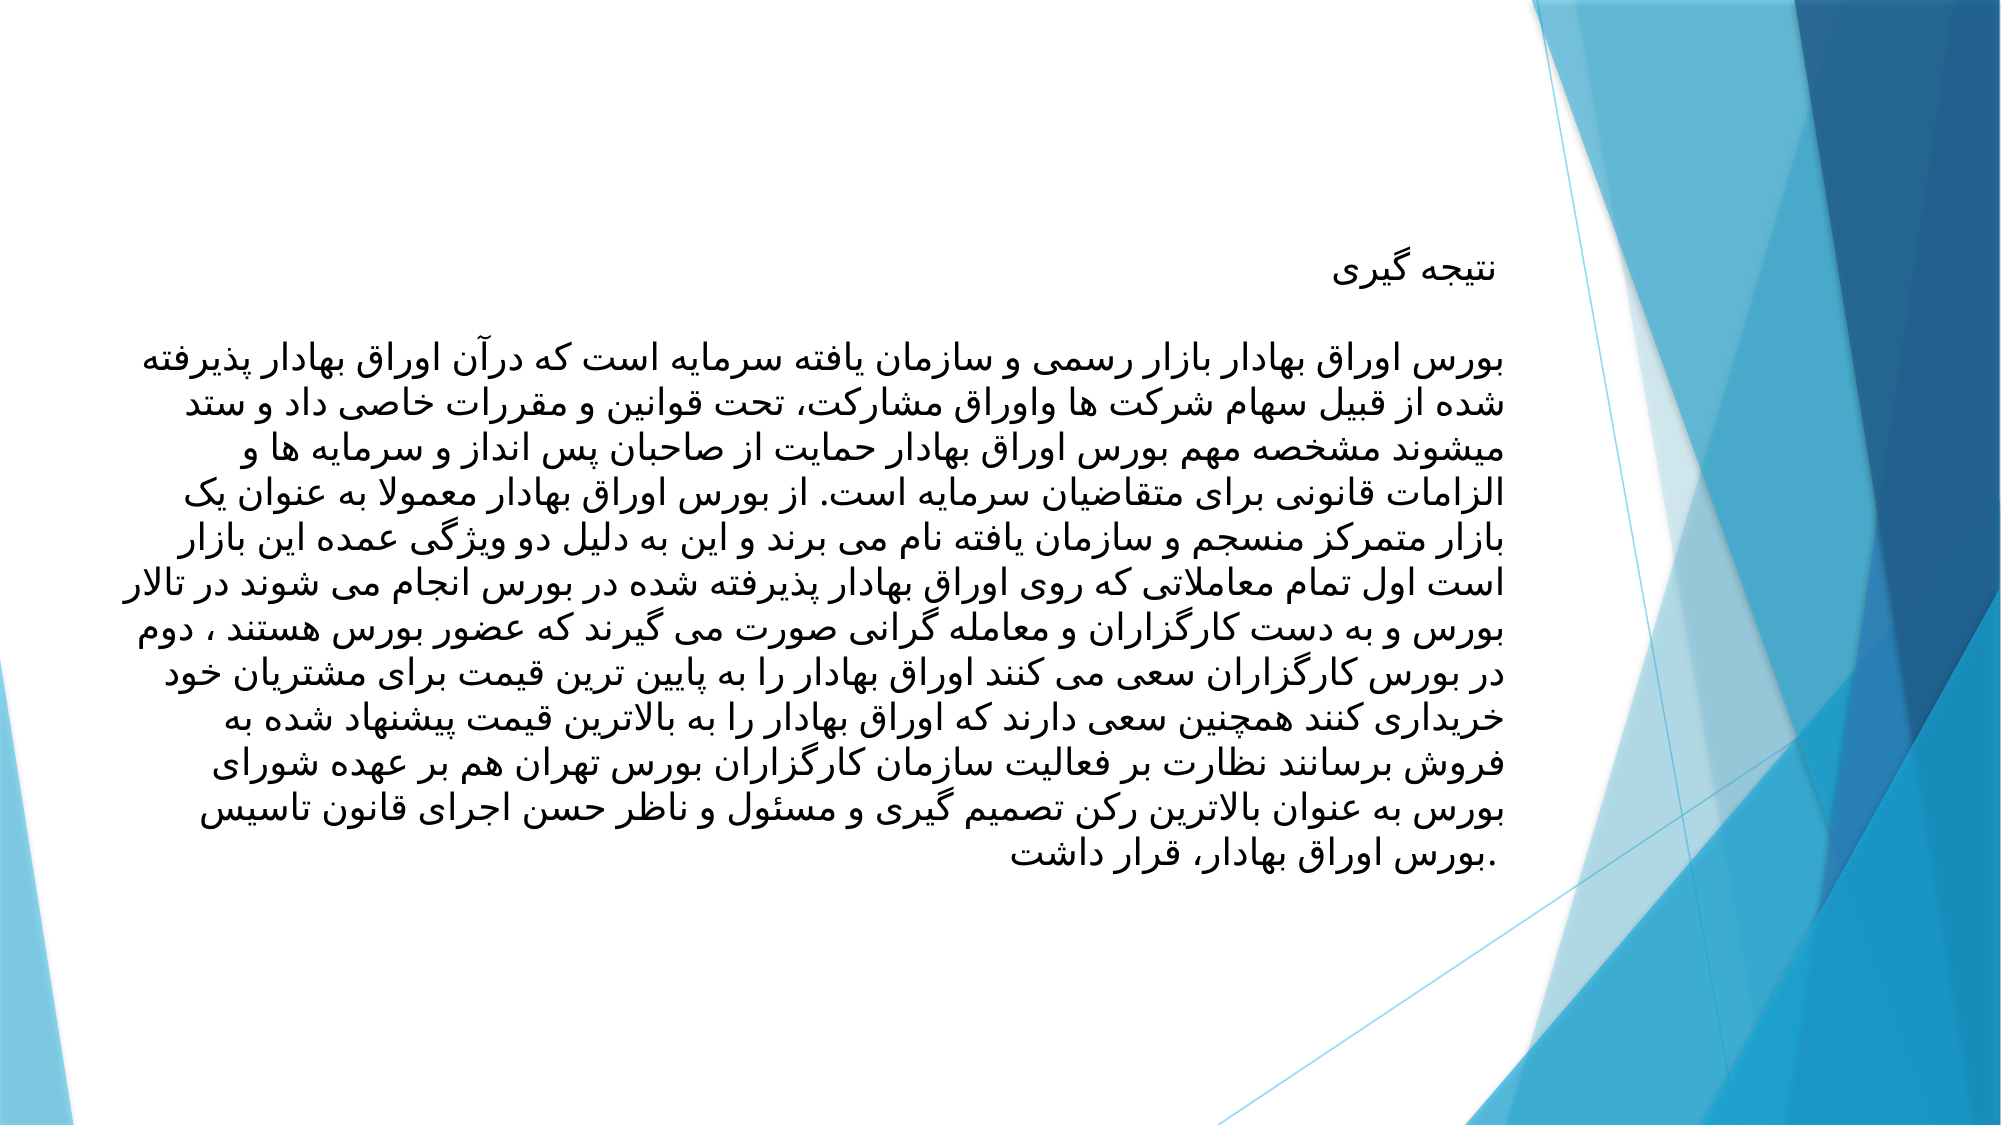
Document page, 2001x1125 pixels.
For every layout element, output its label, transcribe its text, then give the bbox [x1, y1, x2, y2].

text_box نتیجه گیری بورس اوراق بهادار بازار رسمی و سازمان یافته سرمایه است که درآن اوراق بهادار پذیرفته شده از قبیل سهام شرکت ها واوراق مشارکت، تحت قوانین و مقررات خاصی داد و ستد میشوند مشخصه مهم بورس اوراق بهادار حمایت از صاحبان پس انداز و سرمایه ها و الزامات قانونی برای متقاضیان سرمایه است. از بورس اوراق بهادار معمولا به عنوان یک بازار متمرکز منسجم و سازمان یافته نام می برند و این به دلیل دو ویژگی عمده این بازار است اول تمام معاملاتی که روی اوراق بهادار پذیرفته شده در بورس انجام می شوند در تالار بورس و به دست کارگزاران و معامله گرانی صورت می گیرند که عضور بورس هستند ، دوم در بورس کارگزاران سعی می کنند اوراق بهادار را به پایین ترین قیمت برای مشتریان خود خریداری کنند همچنین سعی دارند که اوراق بهادار را به بالاترین قیمت پیشنهاد شده به فروش برسانند نظارت بر فعالیت سازمان کارگزاران بورس تهران هم بر عهده شورای بورس به عنوان بالاترین رکن تصمیم گیری و مسئول و ناظر حسن اجرای قانون تاسیس بورس اوراق بهادار، قرار داشت. [107, 235, 1522, 926]
